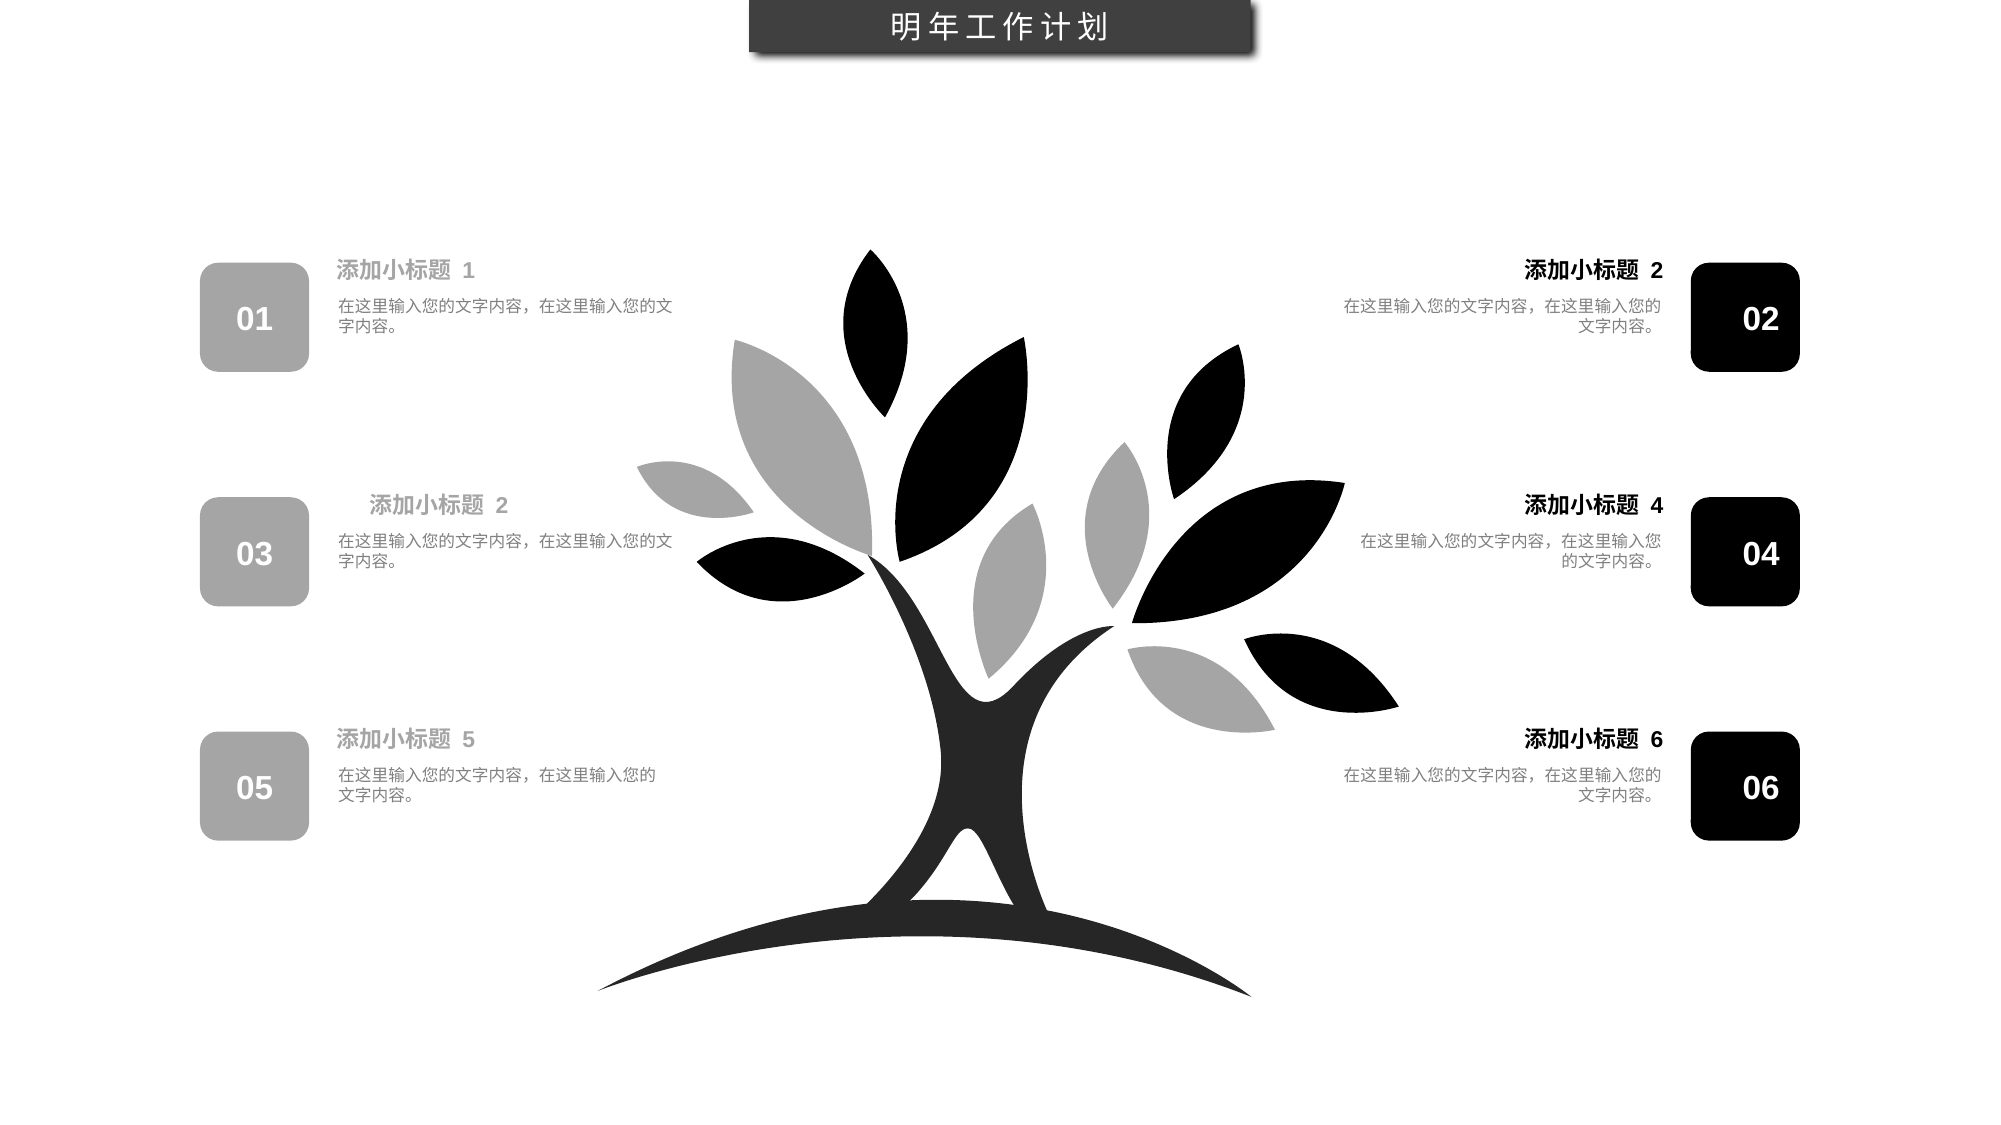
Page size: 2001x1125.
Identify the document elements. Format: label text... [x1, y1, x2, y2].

text_box 02 [1689, 261, 1801, 373]
text_box 在这里输入您的文字内容，在这里输入您的文字内容。 [323, 288, 597, 344]
text_box 在这里输入您的文字内容，在这里输入您的文字内容。 [323, 757, 597, 813]
text_box 添加小标题 5 [321, 717, 490, 760]
text_box 04 [1689, 496, 1801, 608]
text_box 06 [1689, 730, 1801, 842]
text_box 添加小标题 2 [1510, 248, 1679, 291]
text_box 添加小标题 4 [1510, 482, 1679, 526]
text_box 03 [198, 496, 311, 608]
text_box 添加小标题 1 [321, 248, 490, 291]
text_box 添加小标题 6 [1510, 717, 1679, 760]
text_box 05 [198, 730, 311, 842]
text_box 在这里输入您的文字内容，在这里输入您的文字内容。 [1399, 523, 1677, 579]
text_box 在这里输入您的文字内容，在这里输入您的文字内容。 [1399, 288, 1677, 344]
text_box 在这里输入您的文字内容，在这里输入您的文字内容。 [1399, 757, 1677, 813]
text_box 添加小标题 2 [355, 482, 524, 523]
text_box 在这里输入您的文字内容，在这里输入您的文字内容。 [323, 523, 597, 579]
text_box 明年工作计划 [749, 0, 1251, 53]
text_box 01 [198, 261, 311, 373]
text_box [597, 249, 1399, 997]
